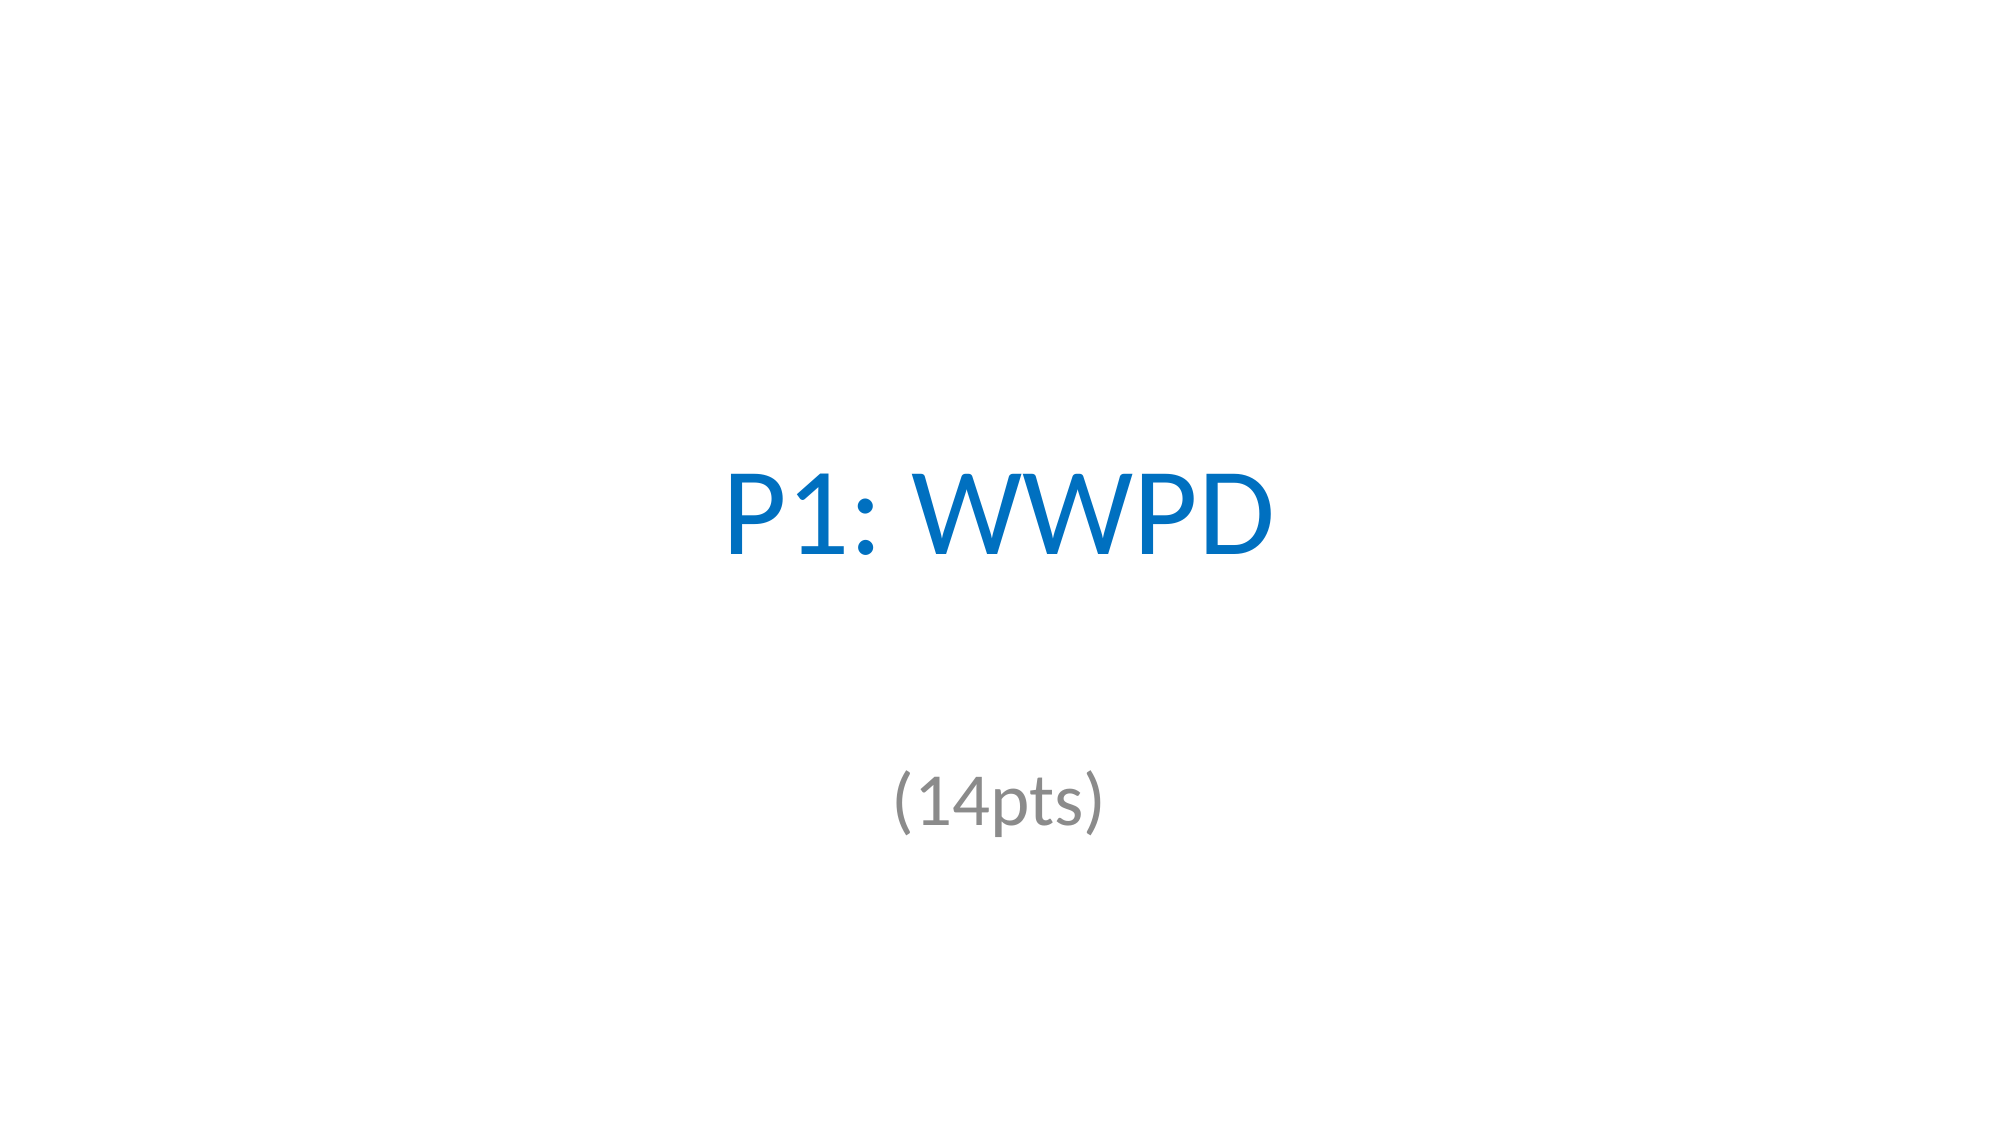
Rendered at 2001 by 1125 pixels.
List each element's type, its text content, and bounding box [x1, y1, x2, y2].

title P1: WWPD [136, 280, 1862, 749]
list (14pts) [136, 752, 1862, 999]
